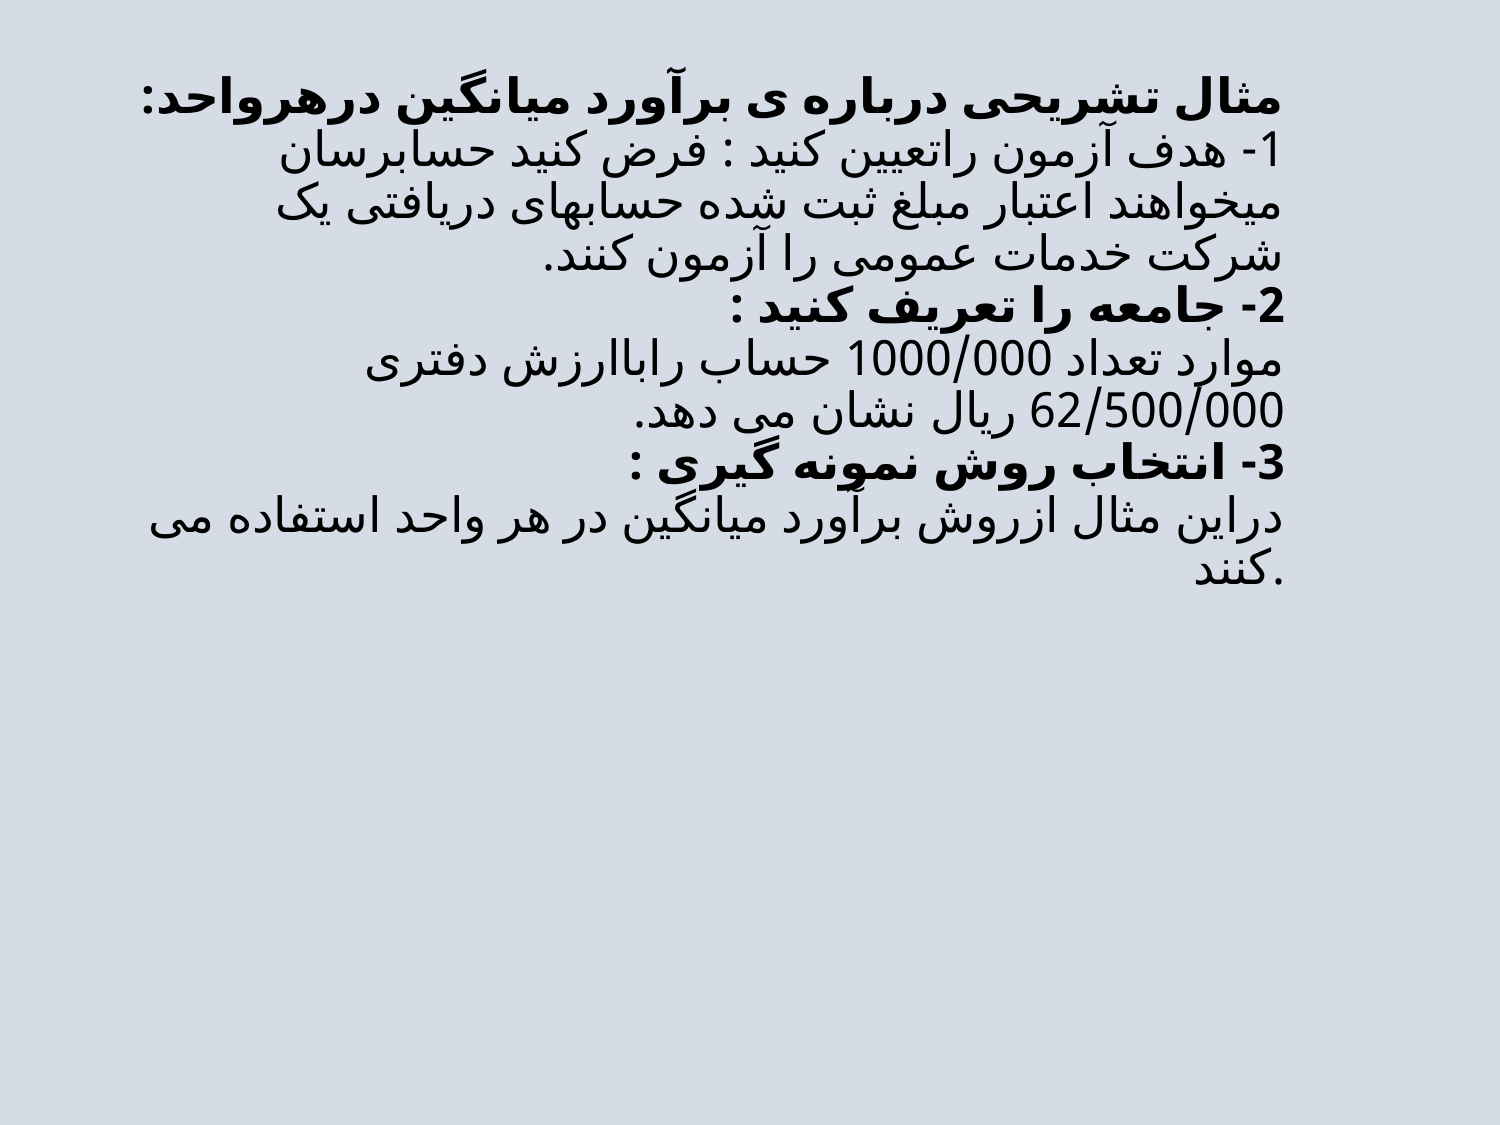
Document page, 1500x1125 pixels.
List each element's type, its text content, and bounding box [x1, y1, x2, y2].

title مثال تشریحی درباره ی برآورد میانگین درهرواحد: 1- هدف آزمون راتعیین کنید : فرض کنید حسابرسان میخواهند اعتبار مبلغ ثبت شده حسابهای دریافتی یک شرکت خدمات عمومی را آزمون کنند. 2- جامعه را تعریف کنید : موارد تعداد 1000/000 حساب راباارزش دفتری 62/500/000 ریال نشان می دهد. 3- انتخاب روش نمونه گیری : دراین مثال ازروش برآورد میانگین در هر واحد استفاده می کنند. [117, 45, 1300, 727]
